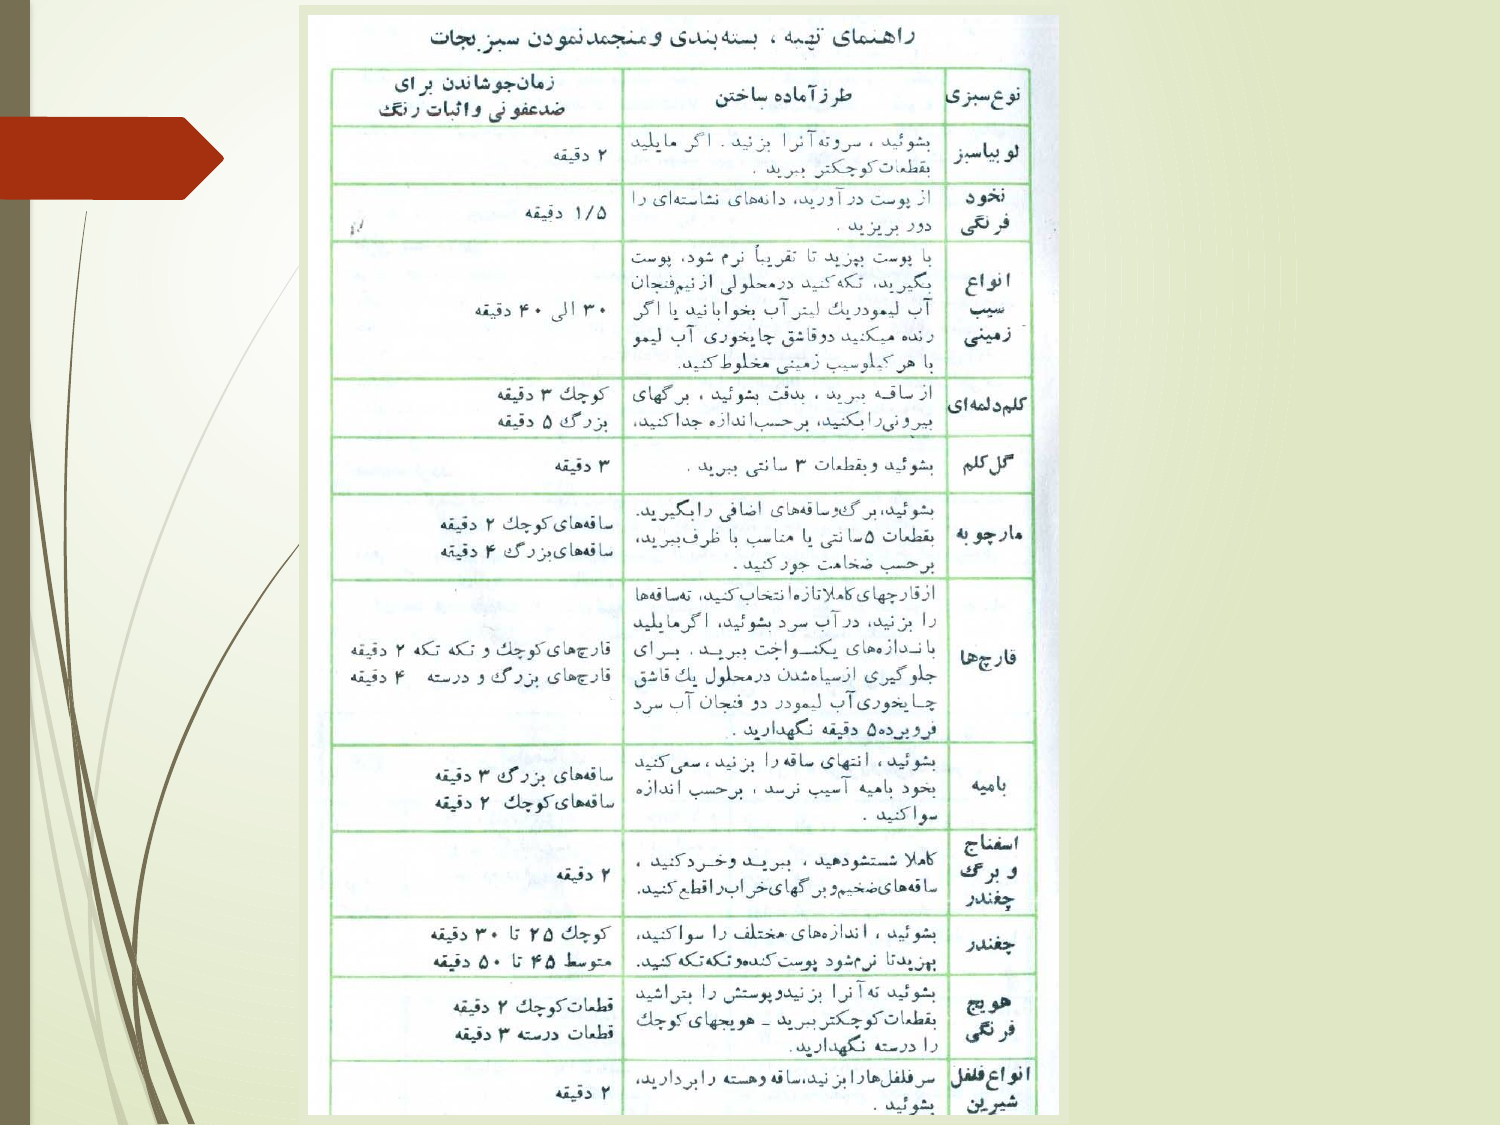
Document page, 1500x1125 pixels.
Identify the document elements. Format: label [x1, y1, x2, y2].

picture [307, 14, 1060, 1115]
